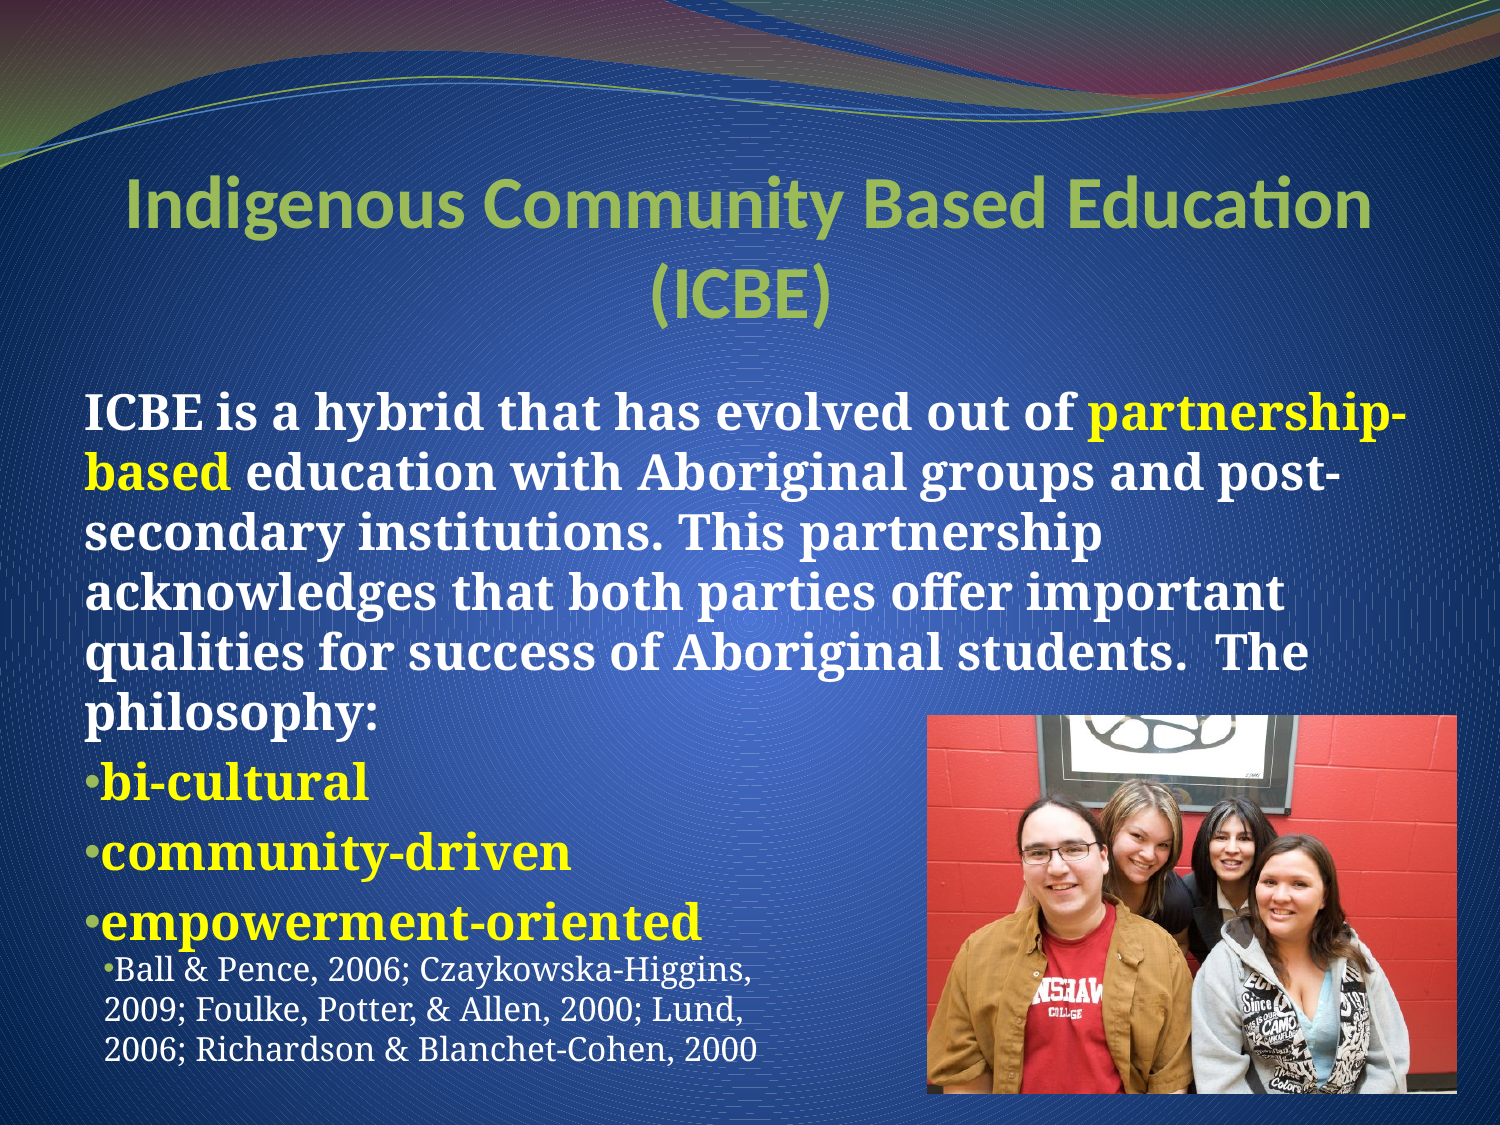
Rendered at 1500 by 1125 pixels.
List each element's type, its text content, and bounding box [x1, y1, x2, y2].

list ICBE is a hybrid that has evolved out of partnership-based education with Aboriginal groups and post-secondary institutions. This partnership acknowledges that both parties offer important qualities for success of Aboriginal students. The philosophy: bi-cultural community-driven empowerment-oriented [76, 373, 1459, 681]
title Indigenous Community Based Education (ICBE) [112, 208, 1388, 334]
picture [926, 715, 1457, 1095]
text_box Ball & Pence, 2006; Czaykowska-Higgins, 2009; Foulke, Potter, & Allen, 2000; Lund, 2006; Richardson & Blanchet-Cohen, 2000 [88, 940, 795, 1075]
